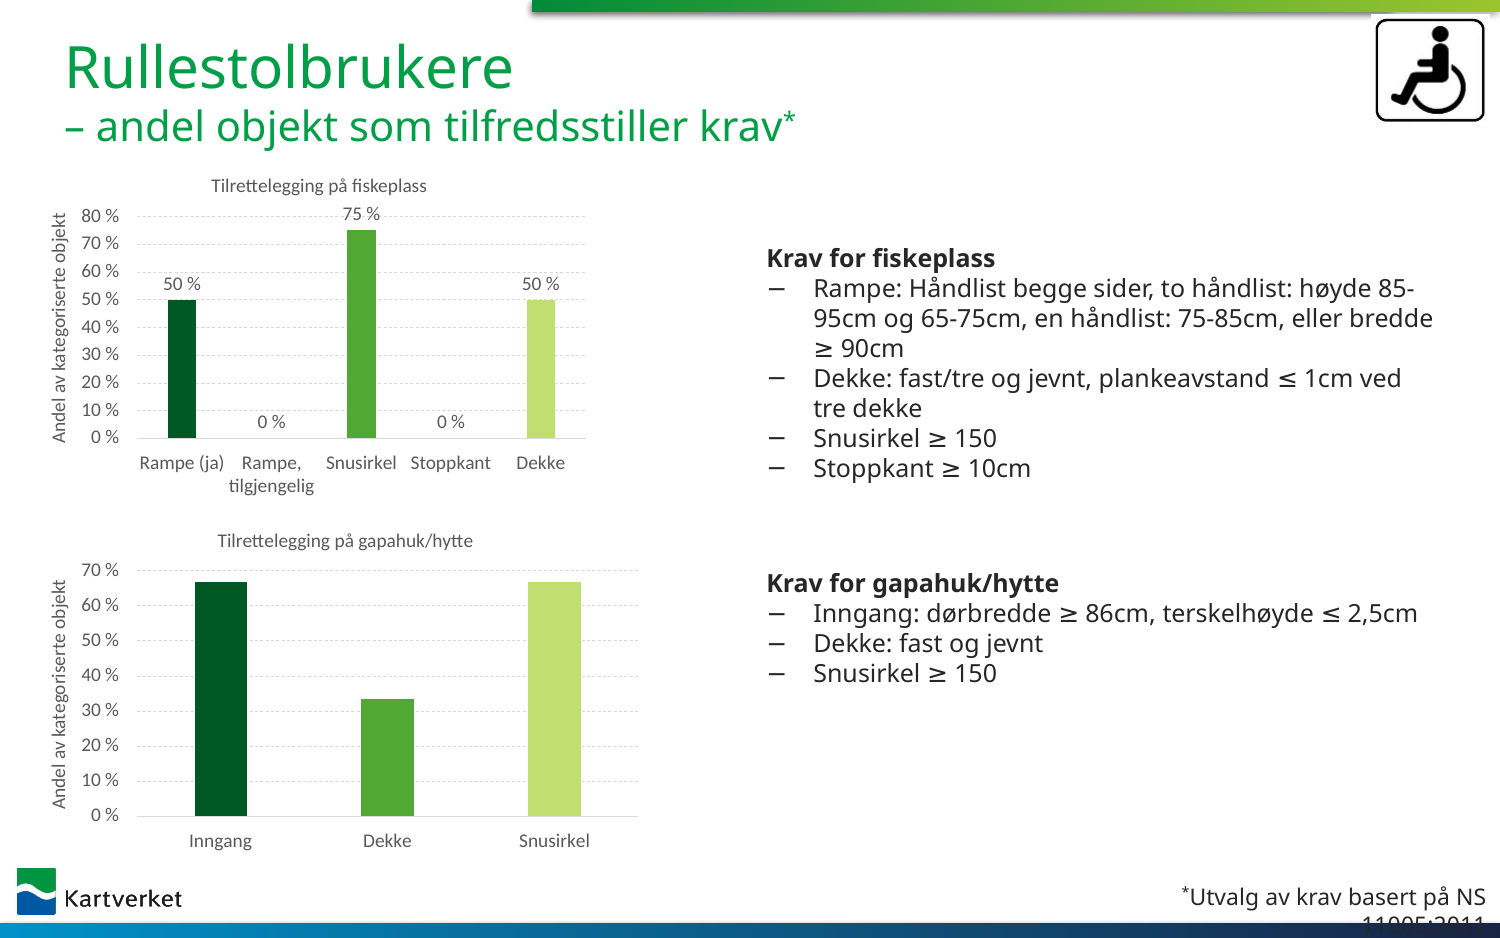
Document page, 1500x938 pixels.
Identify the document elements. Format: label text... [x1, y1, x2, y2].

picture [41, 520, 650, 859]
text_box Krav for fiskeplass Rampe: Håndlist begge sider, to håndlist: høyde 85-95cm og 65-75cm, en håndlist: 75-85cm, eller bredde ≥ 90cm Dekke: fast/tre og jevnt, plankeavstand ≤ 1cm ved tre dekke Snusirkel ≥ 150 Stoppkant ≥ 10cm [751, 235, 1452, 490]
picture [1371, 13, 1491, 127]
text_box Krav for gapahuk/hytte Inngang: dørbredde ≥ 86cm, terskelhøyde ≤ 2,5cm Dekke: fast og jevnt Snusirkel ≥ 150 [751, 560, 1452, 695]
text_box *Utvalg av krav basert på NS 11005:2011 [1068, 873, 1500, 938]
text_box Rullestolbrukere – andel objekt som tilfredsstiller krav* [49, 29, 1431, 158]
picture [41, 166, 597, 505]
